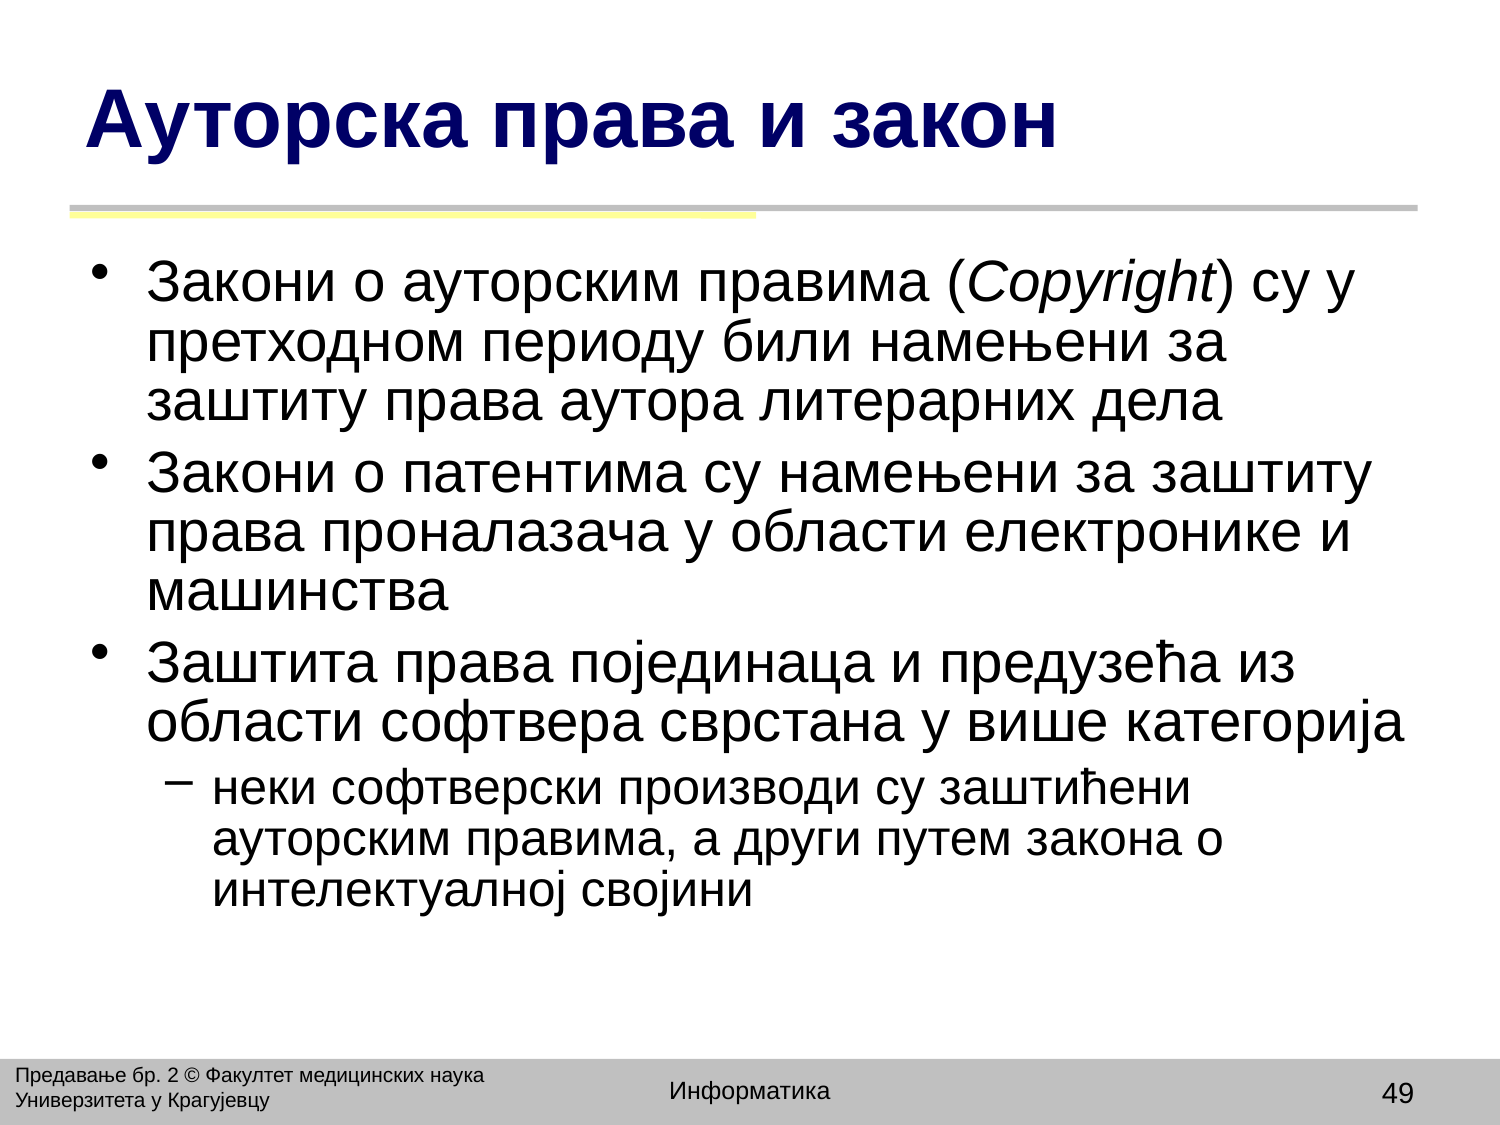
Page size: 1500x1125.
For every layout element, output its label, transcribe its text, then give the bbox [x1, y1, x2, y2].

title Ауторска права и закон [69, 19, 1426, 208]
slide_number Предавање бр. 2 © Факултет медицинских наука Универзитета у Крагујевцу [0, 1053, 607, 1108]
list Закони о ауторским правима (Copyright) су у претходном периоду били намењени за заштиту права аутора литерарних дела Закони о патентима су намењени за заштиту права проналазача у области електронике и машинства Заштита права појединаца и предузећа из области софтвера сврстана у више категорија неки софтверски производи су заштићени ауторским правима, а други путем закона о интелектуалној својини [74, 246, 1426, 1023]
footer Информатика [512, 1066, 988, 1125]
slide_number 49 [1079, 1066, 1430, 1125]
